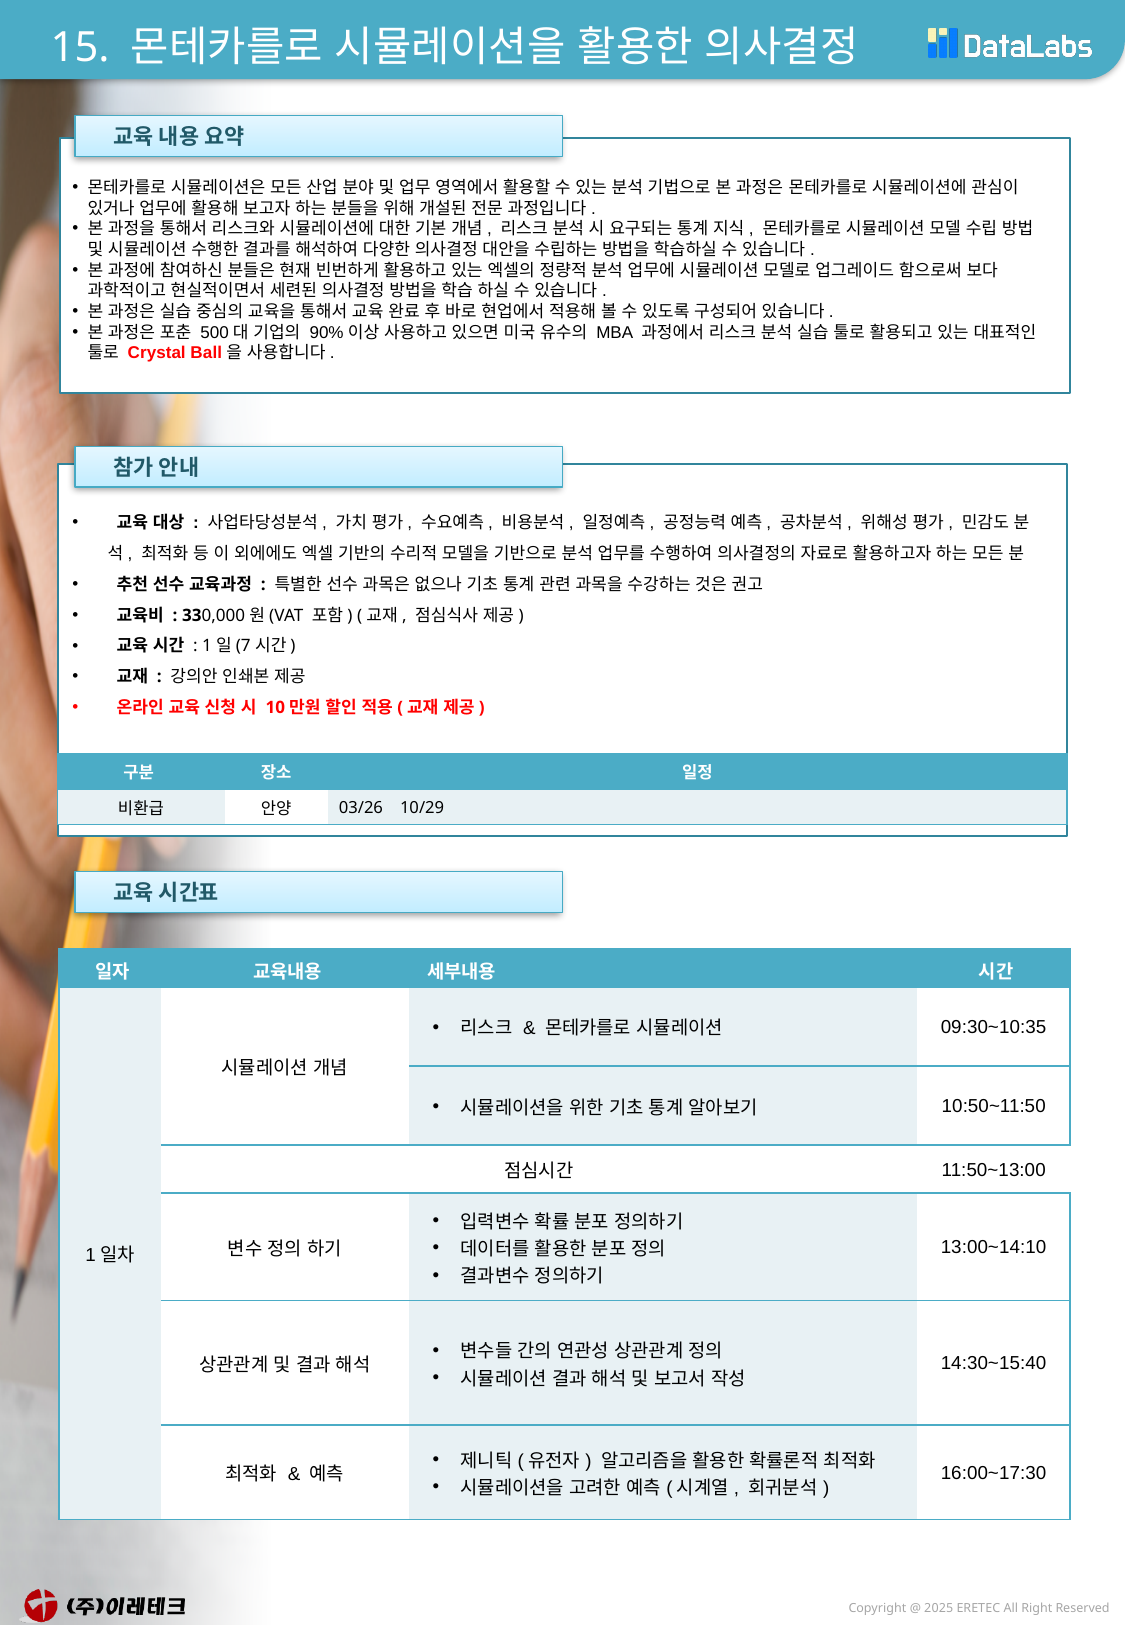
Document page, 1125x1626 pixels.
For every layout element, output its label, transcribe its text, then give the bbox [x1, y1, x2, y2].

table_cell 리스크 & 몬테카를로 시뮬레이션 [409, 988, 917, 1065]
text_box [55, 462, 1070, 838]
table_cell 14:30~15:40 [917, 1301, 1069, 1424]
text_box 교육 시간표 [74, 871, 563, 913]
table_cell 제니틱(유전자) 알고리즘을 활용한 확률론적 최적화 시뮬레이션을 고려한 예측(시계열, 회귀분석) [409, 1426, 917, 1519]
table_cell 16:00~17:30 [917, 1426, 1069, 1519]
text_box 교육 대상 : 사업타당성분석, 가치 평가, 수요예측, 비용분석, 일정예측, 공정능력 예측, 공차분석, 위해성 평가, 민감도 분석, 최적화 등 이 외에에도 엑셀 기반의 수리적 모델을 기반으로 분석 업무를 수행하여 의사결정의 자료로 활용하고자 하는 모든 분 추천 선수 교육과정 : 특별한 선수 과목은 없으나 기초 통계 관련 과목을 수강하는 것은 권고 교육비 : 330,000원(VAT 포함) (교재, 점심식사 제공) 교육 시간 : 1일(7시간) 교재 : 강의안 인쇄본 제공 온라인 교육 신청 시 10만원 할인 적용(교재 제공) [57, 493, 1068, 725]
table_header 일정 [328, 754, 1066, 788]
table_header 교육내용 [161, 950, 409, 986]
table_header 시간 [917, 950, 1069, 986]
table_header 장소 [225, 754, 328, 788]
text_box 참가 안내 [74, 446, 563, 488]
table_cell 시뮬레이션을 위한 기초 통계 알아보기 [409, 1067, 917, 1144]
table_cell 최적화 & 예측 [161, 1426, 409, 1519]
table_cell 변수 정의 하기 [161, 1194, 409, 1300]
title 15. 몬테카를로 시뮬레이션을 활용한 의사결정 [35, 9, 1049, 80]
table_cell 10:50~11:50 [917, 1067, 1069, 1144]
table_cell 안양 [225, 790, 328, 824]
text_box 몬테카를로 시뮬레이션은 모든 산업 분야 및 업무 영역에서 활용할 수 있는 분석 기법으로 본 과정은 몬테카를로 시뮬레이션에 관심이 있거나 업무에 활용해 보고자 하는 분들을 위해 개설된 전문 과정입니다. 본 과정을 통해서 리스크와 시뮬레이션에 대한 기본 개념, 리스크 분석 시 요구되는 통계 지식, 몬테카를로 시뮬레이션 모델 수립 방법 및 시뮬레이션 수행한 결과를 해석하여 다양한 의사결정 대안을 수립하는 방법을 학습하실 수 있습니다. 본 과정에 참여하신 분들은 현재 빈번하게 활용하고 있는 엑셀의 정량적 분석 업무에 시뮬레이션 모델로 업그레이드 함으로써 보다 과학적이고 현실적이면서 세련된 의사결정 방법을 학습 하실 수 있습니다. 본 과정은 실습 중심의 교육을 통해서 교육 완료 후 바로 현업에서 적용해 볼 수 있도록 구성되어 있습니다. 본 과정은 포춘 500대 기업의 90%이상 사용하고 있으면 미국 유수의 MBA 과정에서 리스크 분석 실습 툴로 활용되고 있는 대표적인 툴로 Crystal Ball을 사용합니다. [57, 169, 1068, 370]
text_box [58, 136, 1072, 395]
table_cell 상관관계 및 결과 해석 [161, 1301, 409, 1424]
table_cell 점심시간 [161, 1146, 917, 1192]
table_cell 09:30~10:35 [917, 988, 1069, 1065]
table_cell 11:50~13:00 [917, 1146, 1070, 1192]
table_cell 비환급 [58, 790, 225, 824]
text_box 교육 내용 요약 [74, 115, 563, 157]
table_cell 시뮬레이션 개념 [161, 988, 409, 1144]
table_cell 03/26 10/29 [328, 790, 1066, 824]
table_cell 1일차 [60, 988, 161, 1519]
picture [0, 23, 1125, 1625]
table_header 일자 [60, 950, 161, 986]
table_cell 13:00~14:10 [917, 1194, 1069, 1300]
table_header 세부내용 [409, 950, 917, 986]
table_cell 입력변수 확률 분포 정의하기 데이터를 활용한 분포 정의 결과변수 정의하기 [409, 1194, 917, 1300]
table_header 구분 [58, 754, 225, 788]
table_cell 변수들 간의 연관성 상관관계 정의 시뮬레이션 결과 해석 및 보고서 작성 [409, 1301, 917, 1424]
